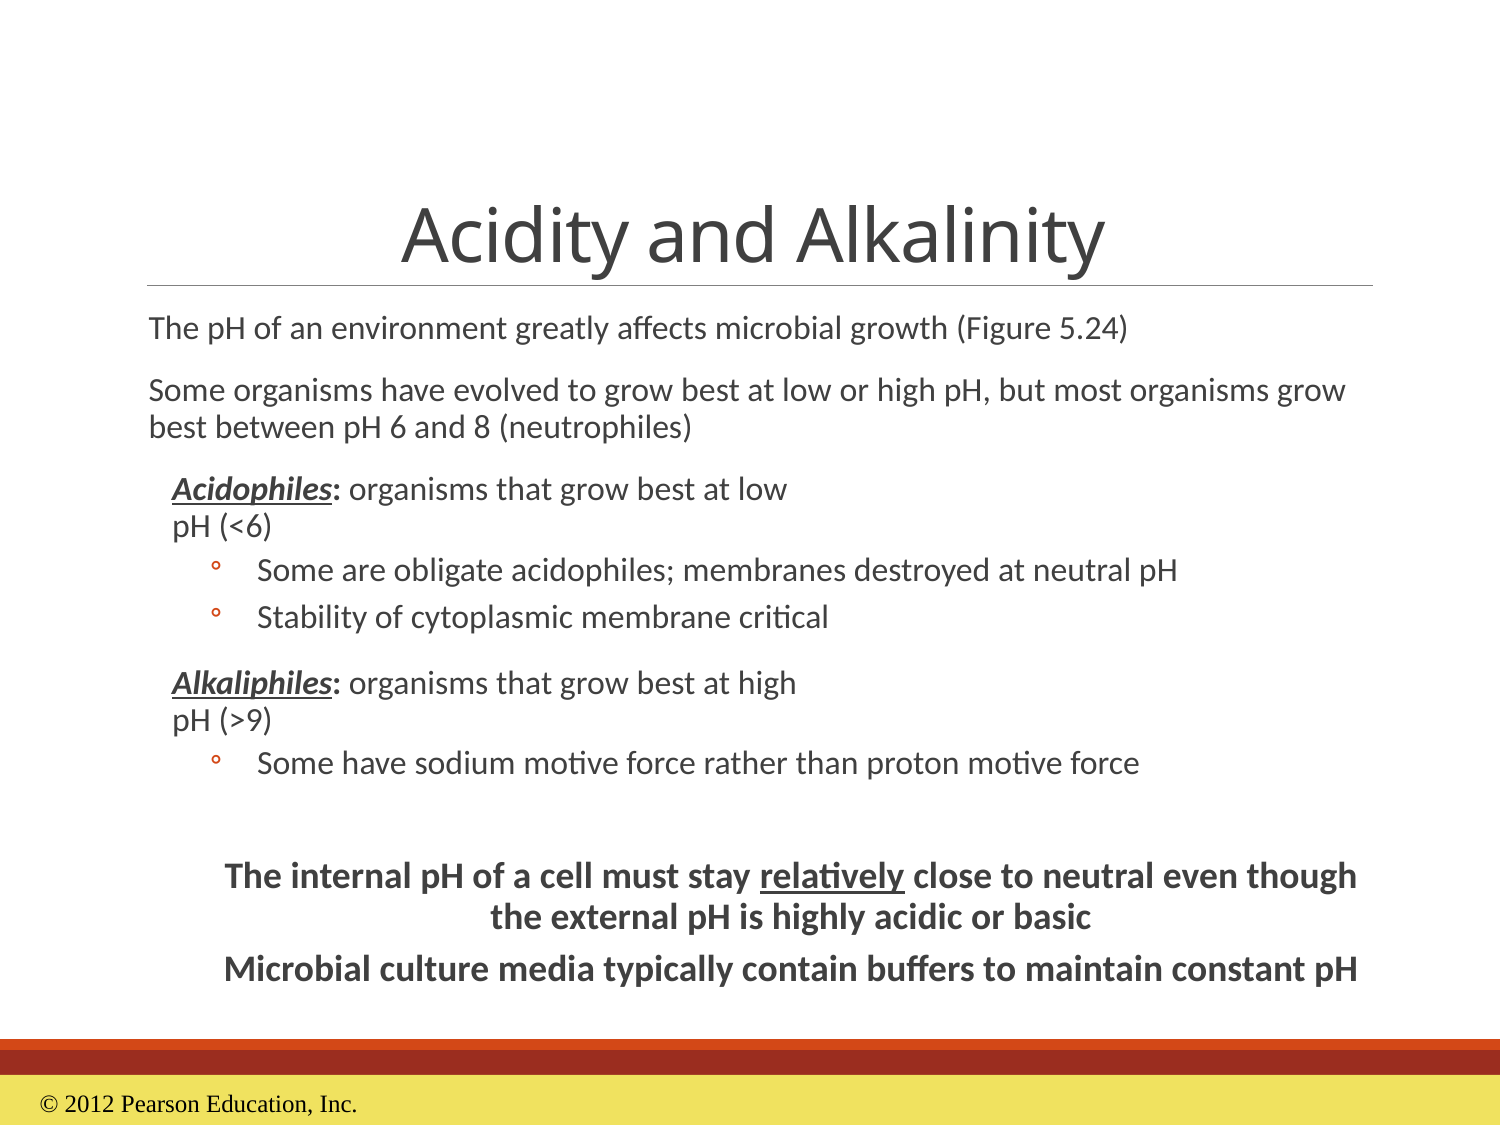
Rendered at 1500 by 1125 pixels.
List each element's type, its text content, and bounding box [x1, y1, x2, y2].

title Acidity and Alkalinity [135, 47, 1373, 285]
list The pH of an environment greatly affects microbial growth (Figure 5.24) Some organisms have evolved to grow best at low or high pH, but most organisms grow best between pH 6 and 8 (neutrophiles) Acidophiles: organisms that grow best at low pH (<6) Some are obligate acidophiles; membranes destroyed at neutral pH Stability of cytoplasmic membrane critical Alkaliphiles: organisms that grow best at high pH (>9) Some have sodium motive force rather than proton motive force The internal pH of a cell must stay relatively close to neutral even though the external pH is highly acidic or basic Microbial culture media typically contain buffers to maintain constant pH [135, 302, 1373, 1038]
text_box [0, 1074, 1500, 1125]
